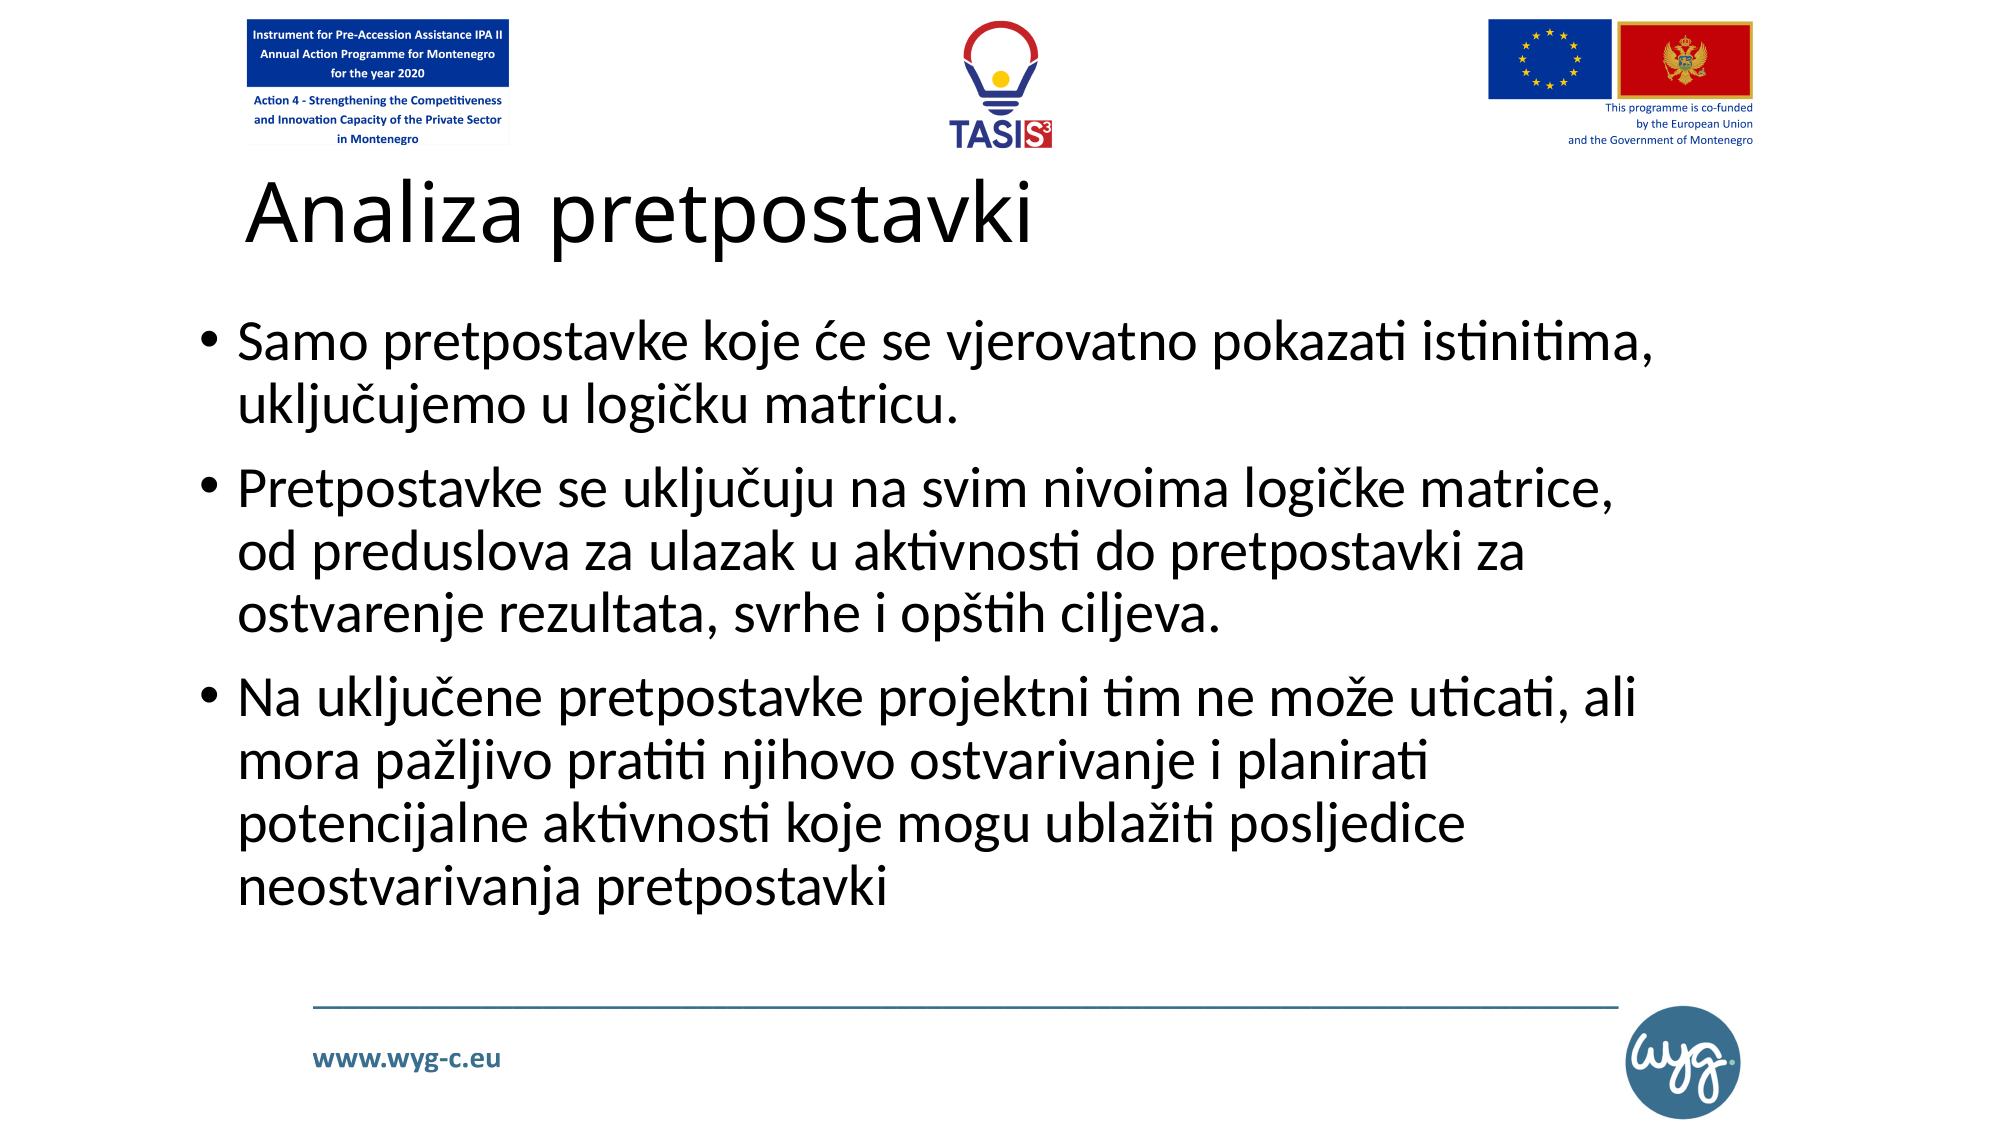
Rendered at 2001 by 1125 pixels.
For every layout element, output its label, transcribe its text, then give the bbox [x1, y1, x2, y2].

title Analiza pretpostavki [230, 163, 1568, 269]
picture [246, 19, 1753, 149]
list Samo pretpostavke koje će se vjerovatno pokazati istinitima, uključujemo u logičku matricu. Pretpostavke se uključuju na svim nivoima logičke matrice, od preduslova za ulazak u aktivnosti do pretpostavki za ostvarenje rezultata, svrhe i opštih ciljeva. Na uključene pretpostavke projektni tim ne može uticati, ali mora pažljivo pratiti njihovo ostvarivanje i planirati potencijalne aktivnosti koje mogu ublažiti posljedice neostvarivanja pretpostavki [184, 302, 1675, 1005]
picture [312, 1000, 1743, 1125]
